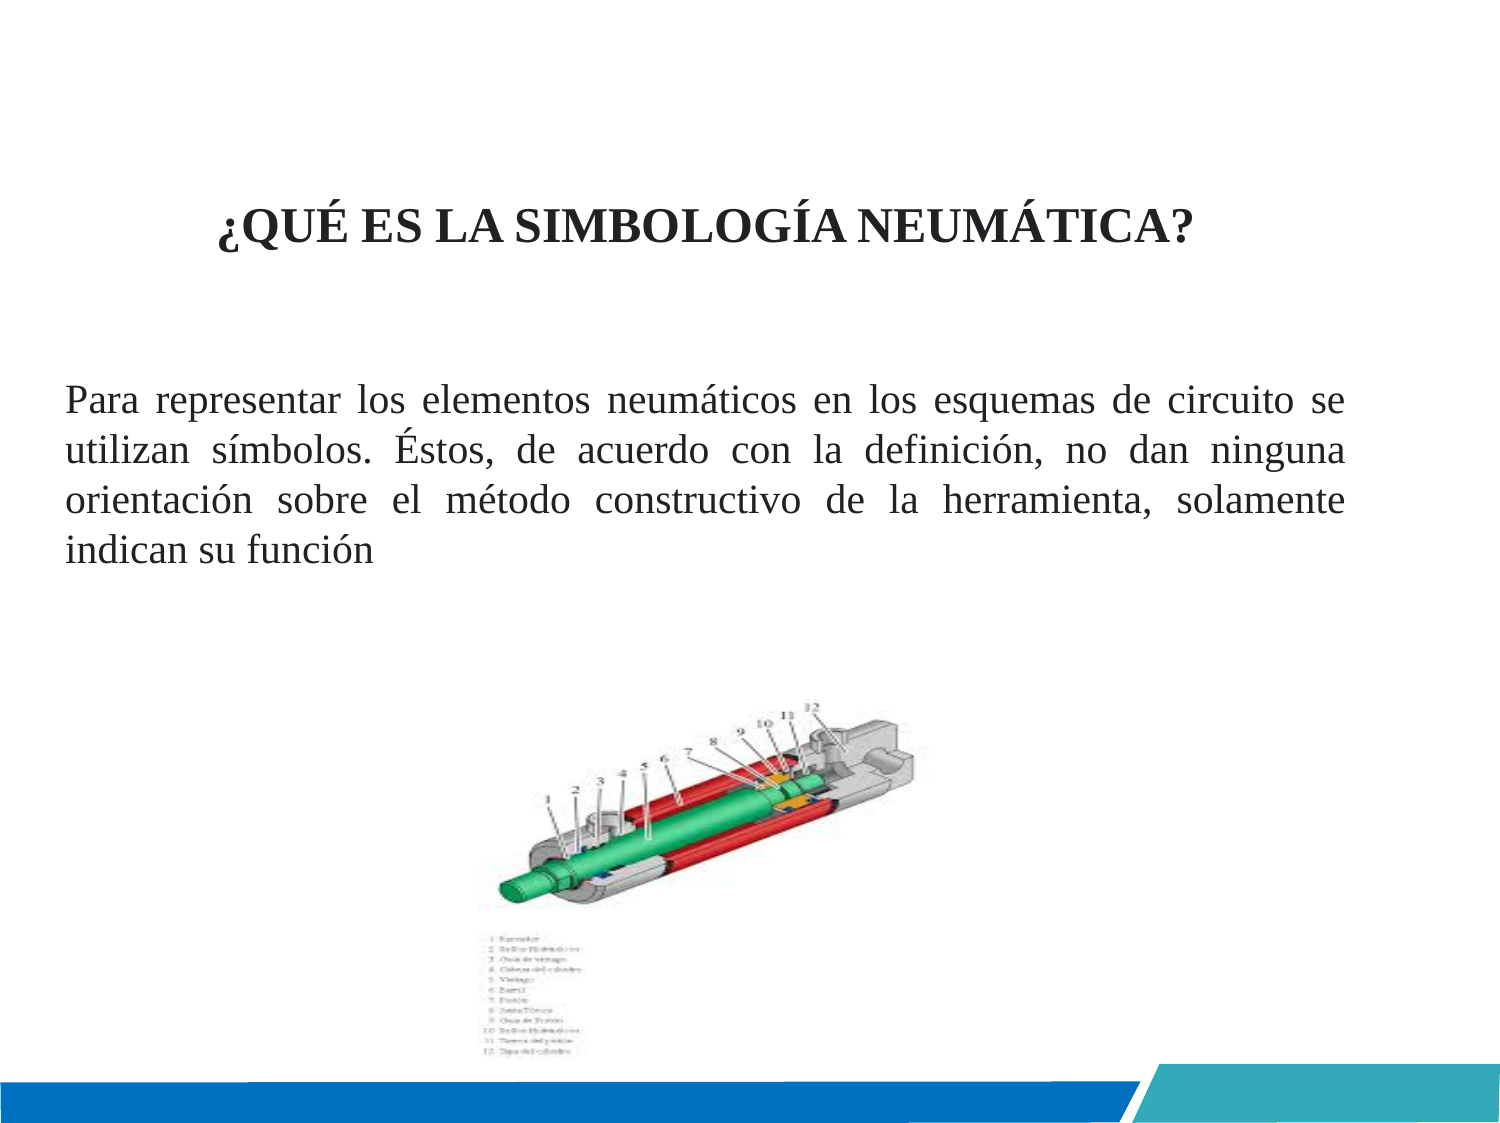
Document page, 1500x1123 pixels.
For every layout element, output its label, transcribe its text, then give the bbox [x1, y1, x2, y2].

text_box ¿QUÉ ES LA SIMBOLOGÍA NEUMÁTICA? Para representar los elementos neumáticos en los esquemas de circuito se utilizan símbolos. Éstos, de acuerdo con la definición, no dan ninguna orientación sobre el método constructivo de la herramienta, solamente indican su función [50, 184, 1362, 580]
text_box [1130, 1061, 1500, 1123]
text_box [0, 1079, 1143, 1123]
picture [478, 699, 940, 1059]
